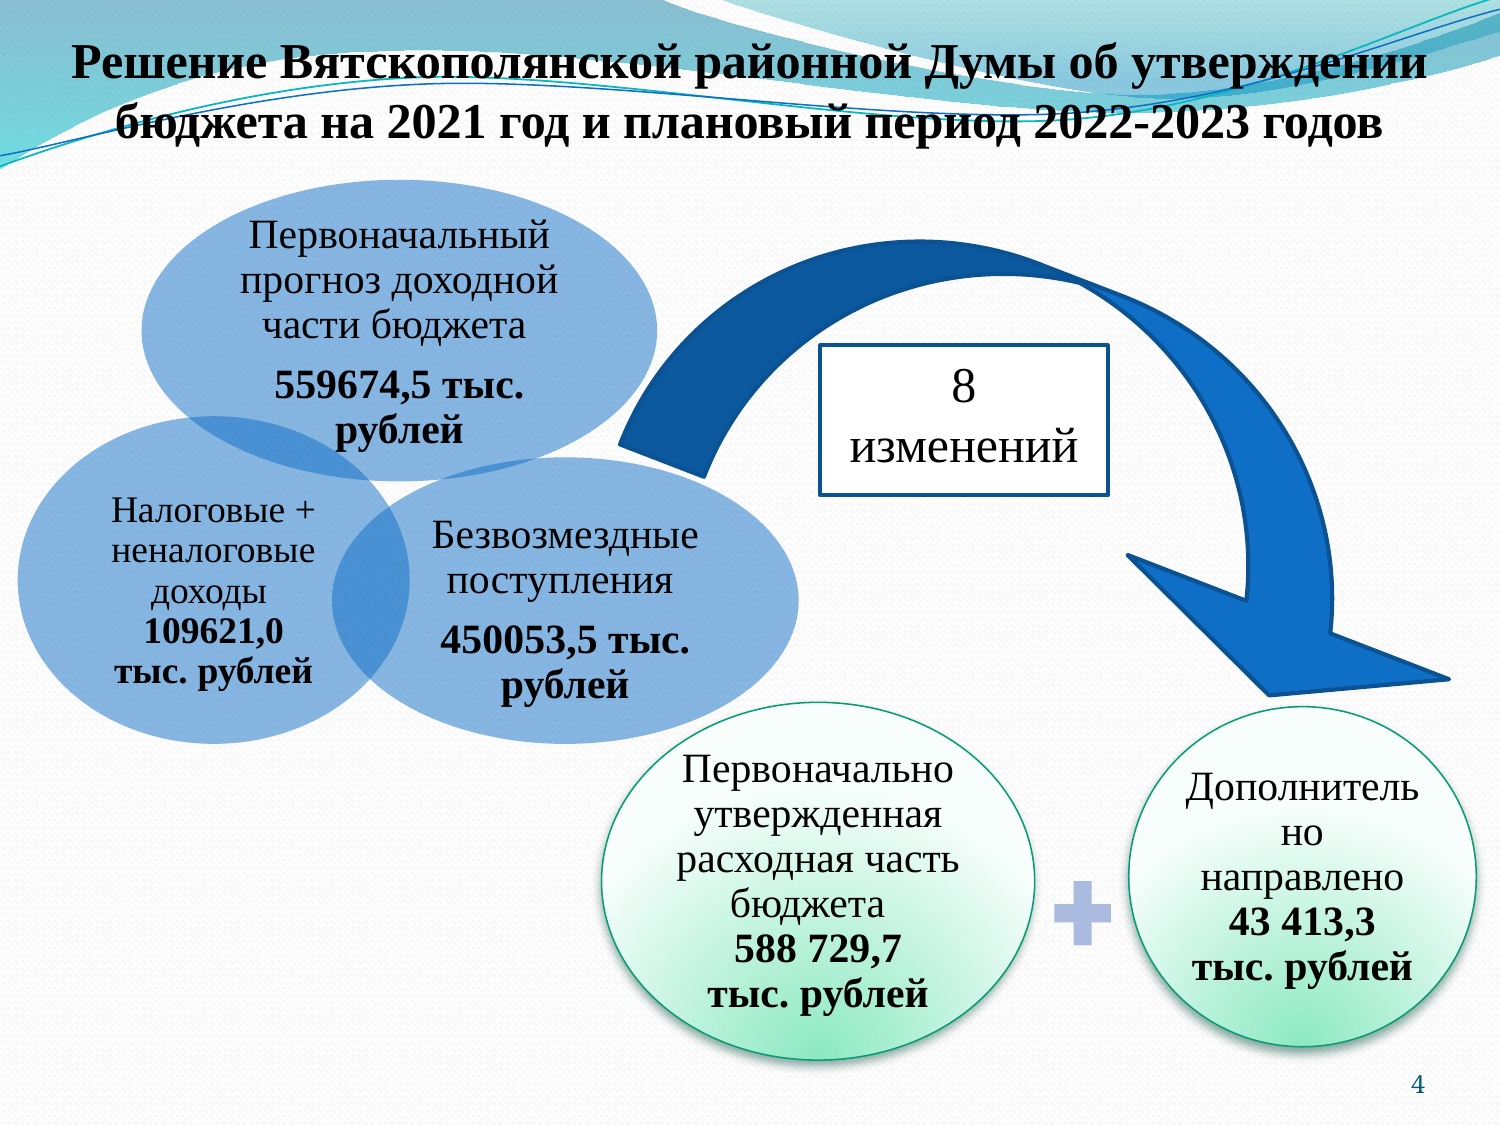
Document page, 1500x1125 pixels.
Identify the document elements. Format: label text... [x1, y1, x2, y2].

title Решение Вятскополянской районной Думы об утверждении бюджета на 2021 год и плановый период 2022-2023 годов [17, 19, 1482, 149]
text_box 8 изменений [818, 343, 1110, 497]
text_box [17, 179, 799, 745]
text_box [805, 239, 1335, 632]
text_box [572, 633, 1477, 1125]
table_cell 1821,8 [565, 634, 572, 745]
